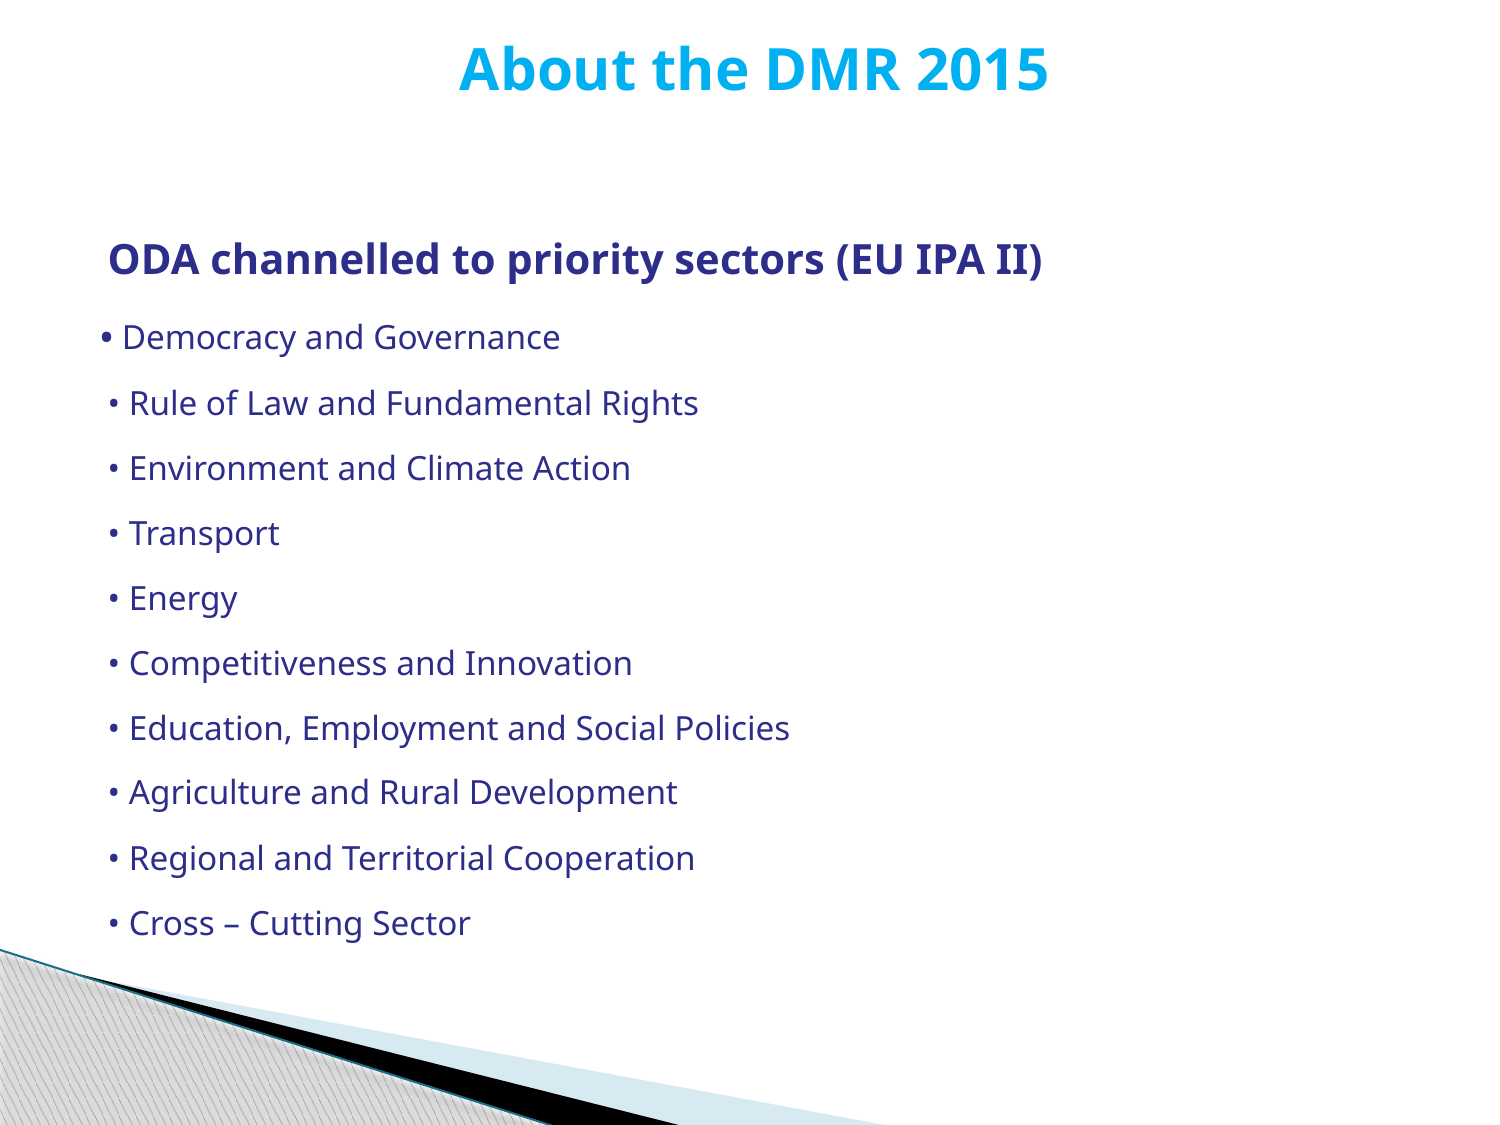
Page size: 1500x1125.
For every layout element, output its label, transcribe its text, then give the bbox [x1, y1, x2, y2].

text_box About the DMR 2015 [28, 24, 1482, 110]
list ODA channelled to priority sectors (EU IPA II) • Democracy and Governance • Rule of Law and Fundamental Rights • Environment and Climate Action • Transport • Energy • Competitiveness and Innovation • Education, Employment and Social Policies • Agriculture and Rural Development • Regional and Territorial Cooperation • Cross – Cutting Sector [75, 224, 1425, 968]
